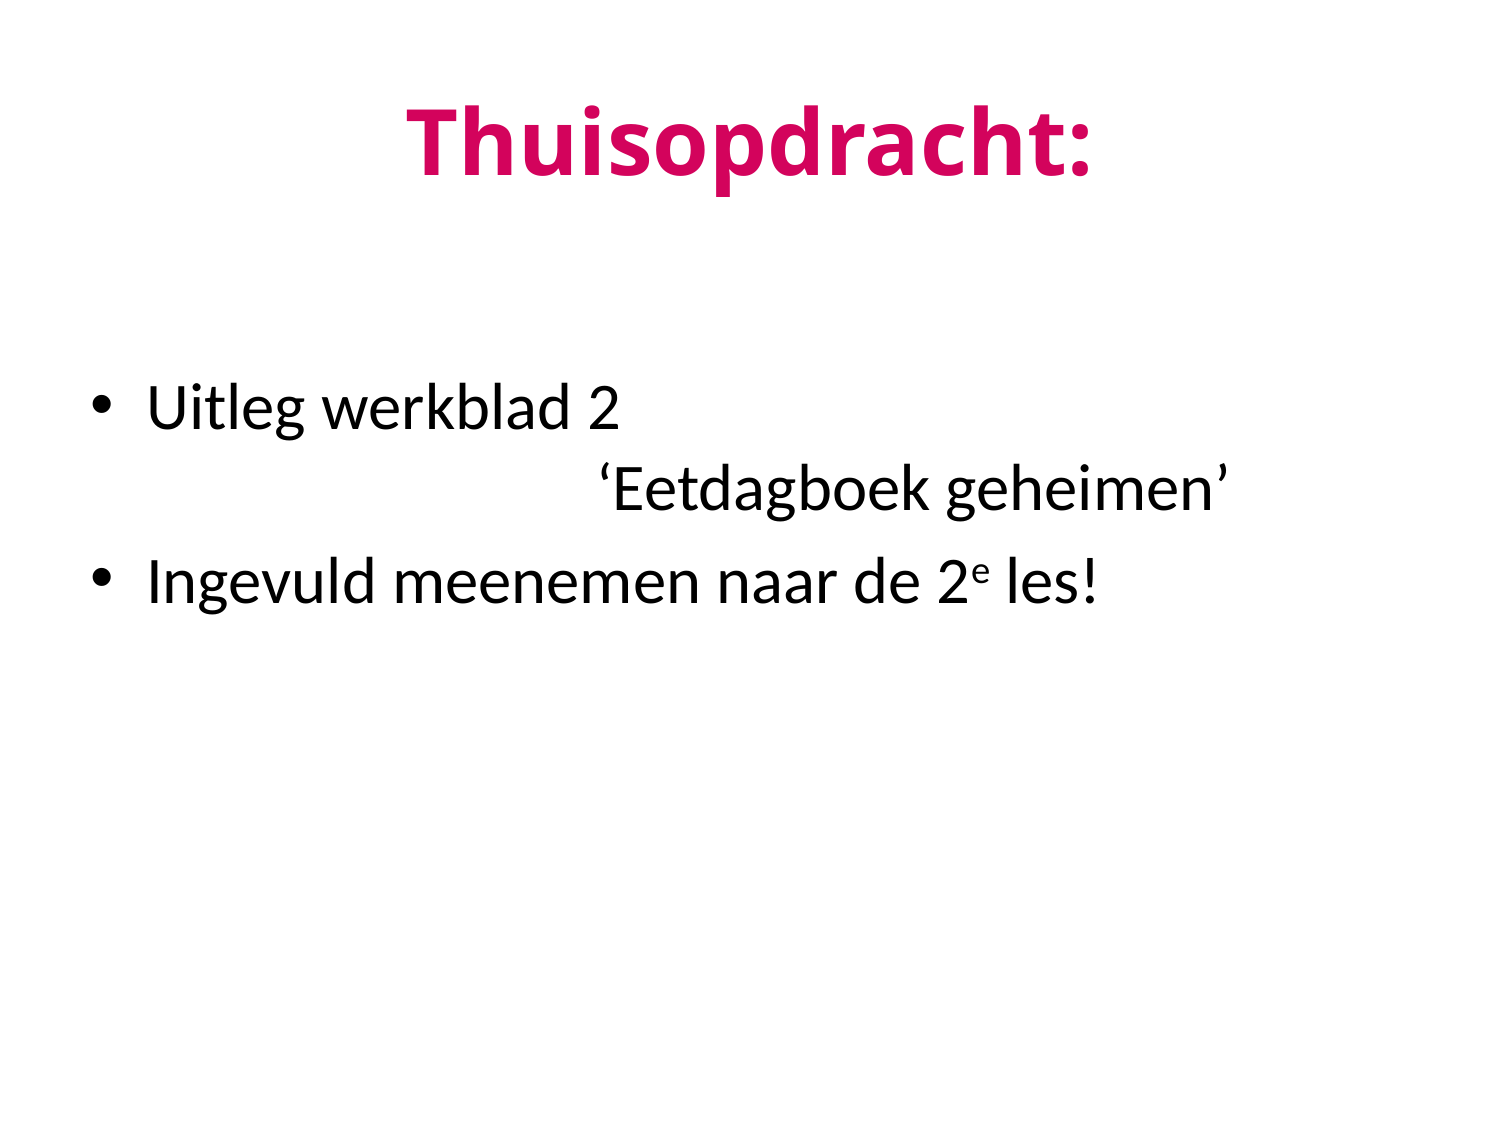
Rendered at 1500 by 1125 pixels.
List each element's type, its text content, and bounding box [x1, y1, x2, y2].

list Uitleg werkblad 2 ‘Eetdagboek geheimen’ Ingevuld meenemen naar de 2e les! [75, 262, 1425, 1005]
title Thuisopdracht: [75, 45, 1425, 233]
